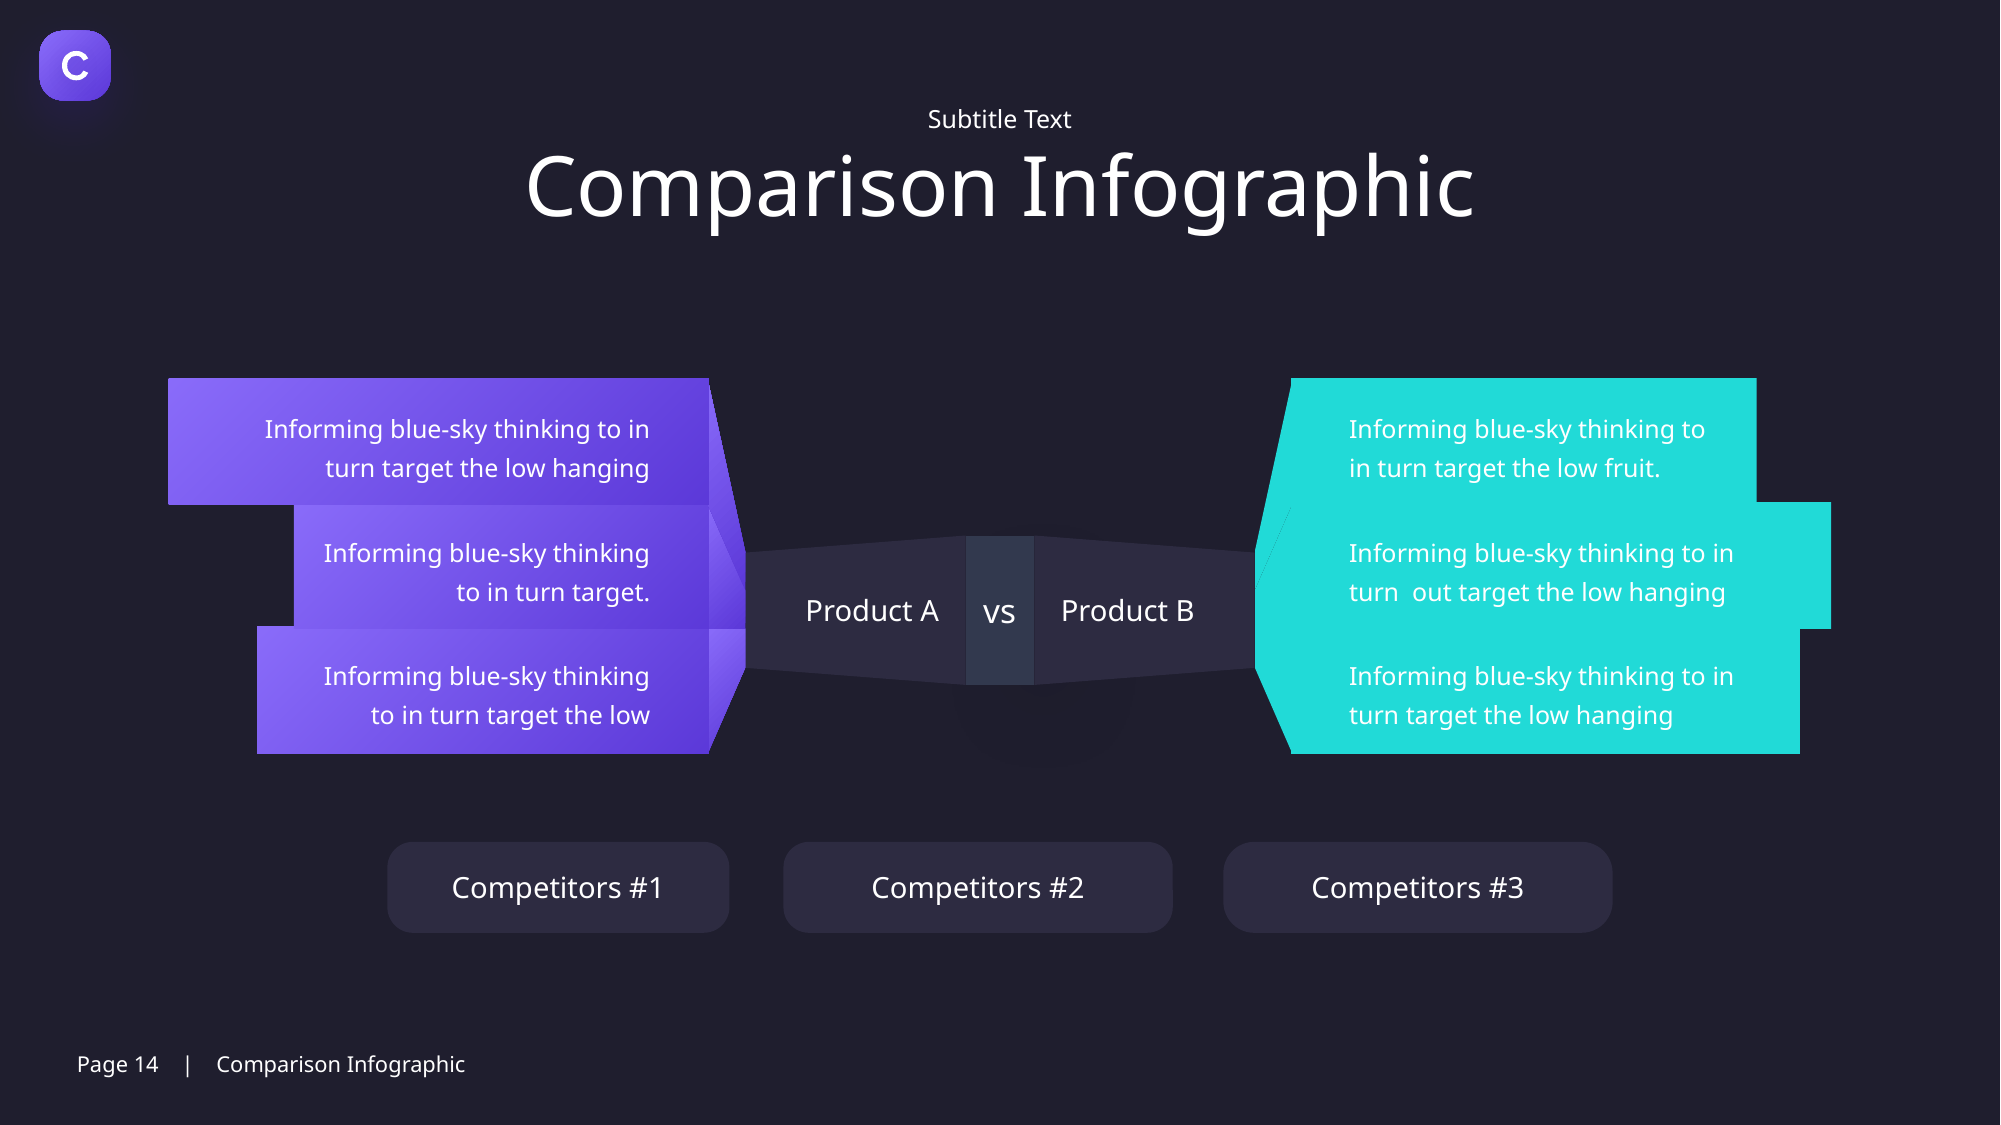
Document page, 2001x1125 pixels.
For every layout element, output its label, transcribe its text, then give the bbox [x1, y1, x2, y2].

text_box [1253, 629, 1801, 754]
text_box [1256, 502, 1832, 629]
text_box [744, 534, 1256, 686]
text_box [1253, 378, 1757, 591]
text_box Competitors #3 [1222, 840, 1614, 934]
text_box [293, 591, 744, 629]
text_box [256, 626, 746, 754]
text_box Competitors #2 [782, 840, 1174, 934]
text_box Comparison Infographic [450, 125, 1550, 240]
text_box Subtitle Text [912, 96, 1087, 142]
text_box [168, 378, 746, 591]
text_box Competitors #1 [386, 840, 731, 934]
